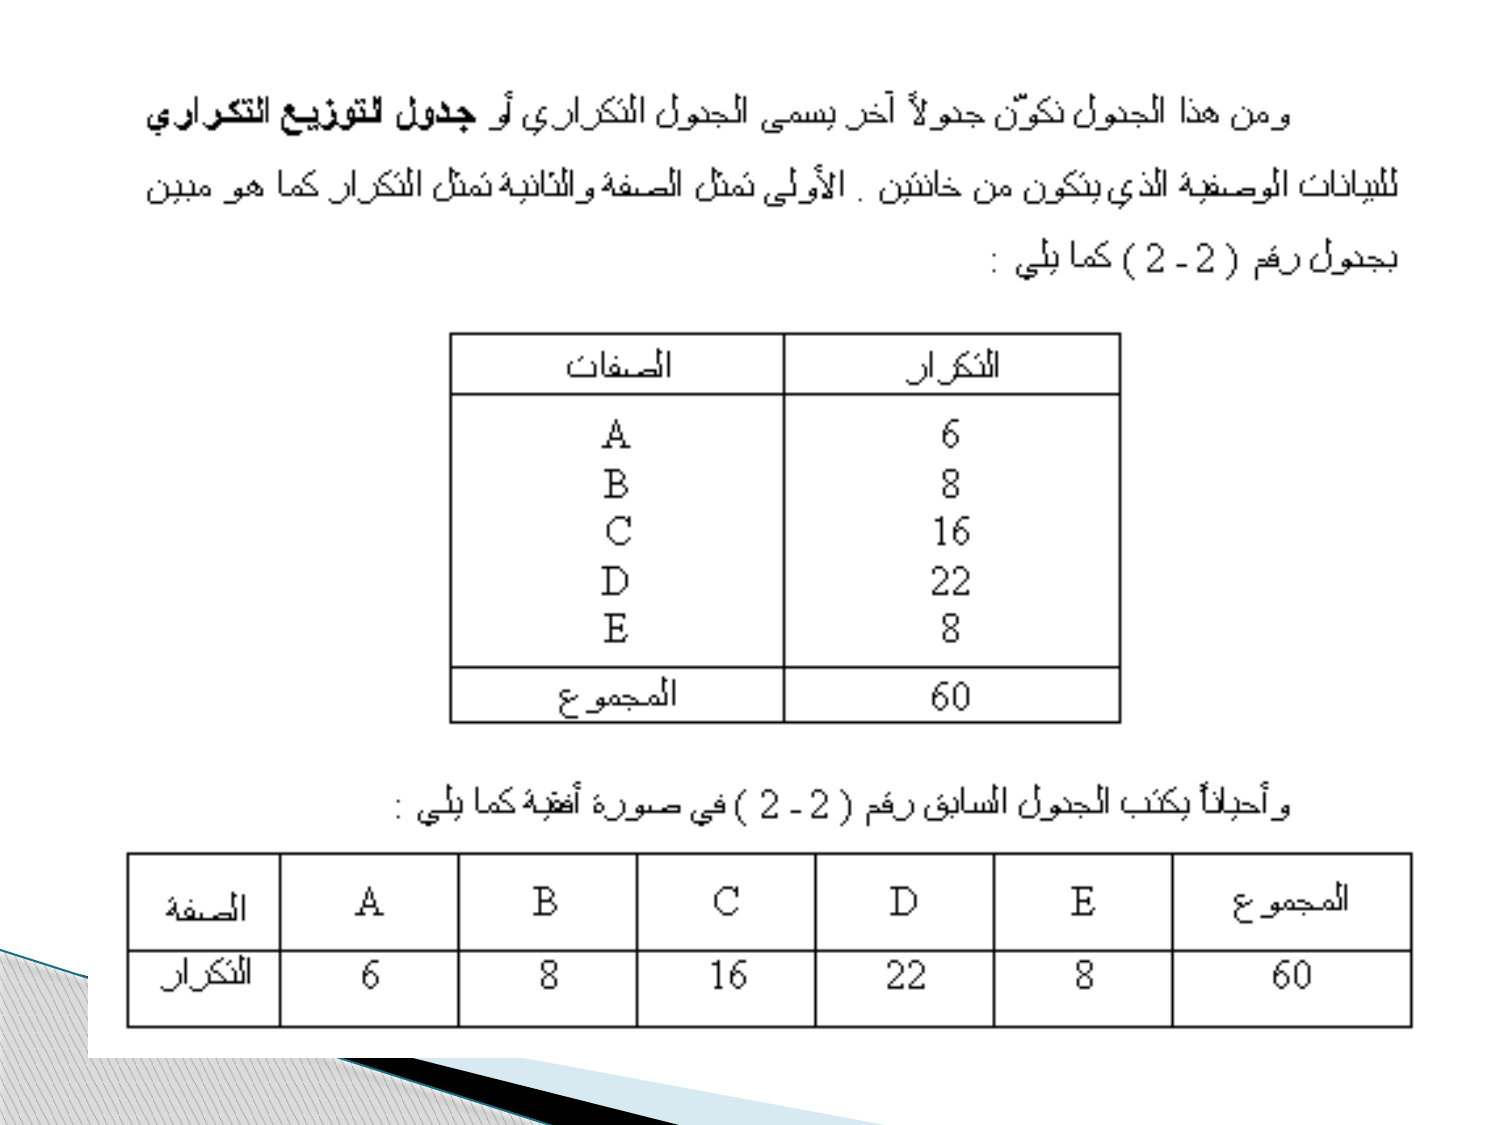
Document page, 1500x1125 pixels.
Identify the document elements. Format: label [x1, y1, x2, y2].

picture [88, 76, 1424, 1058]
